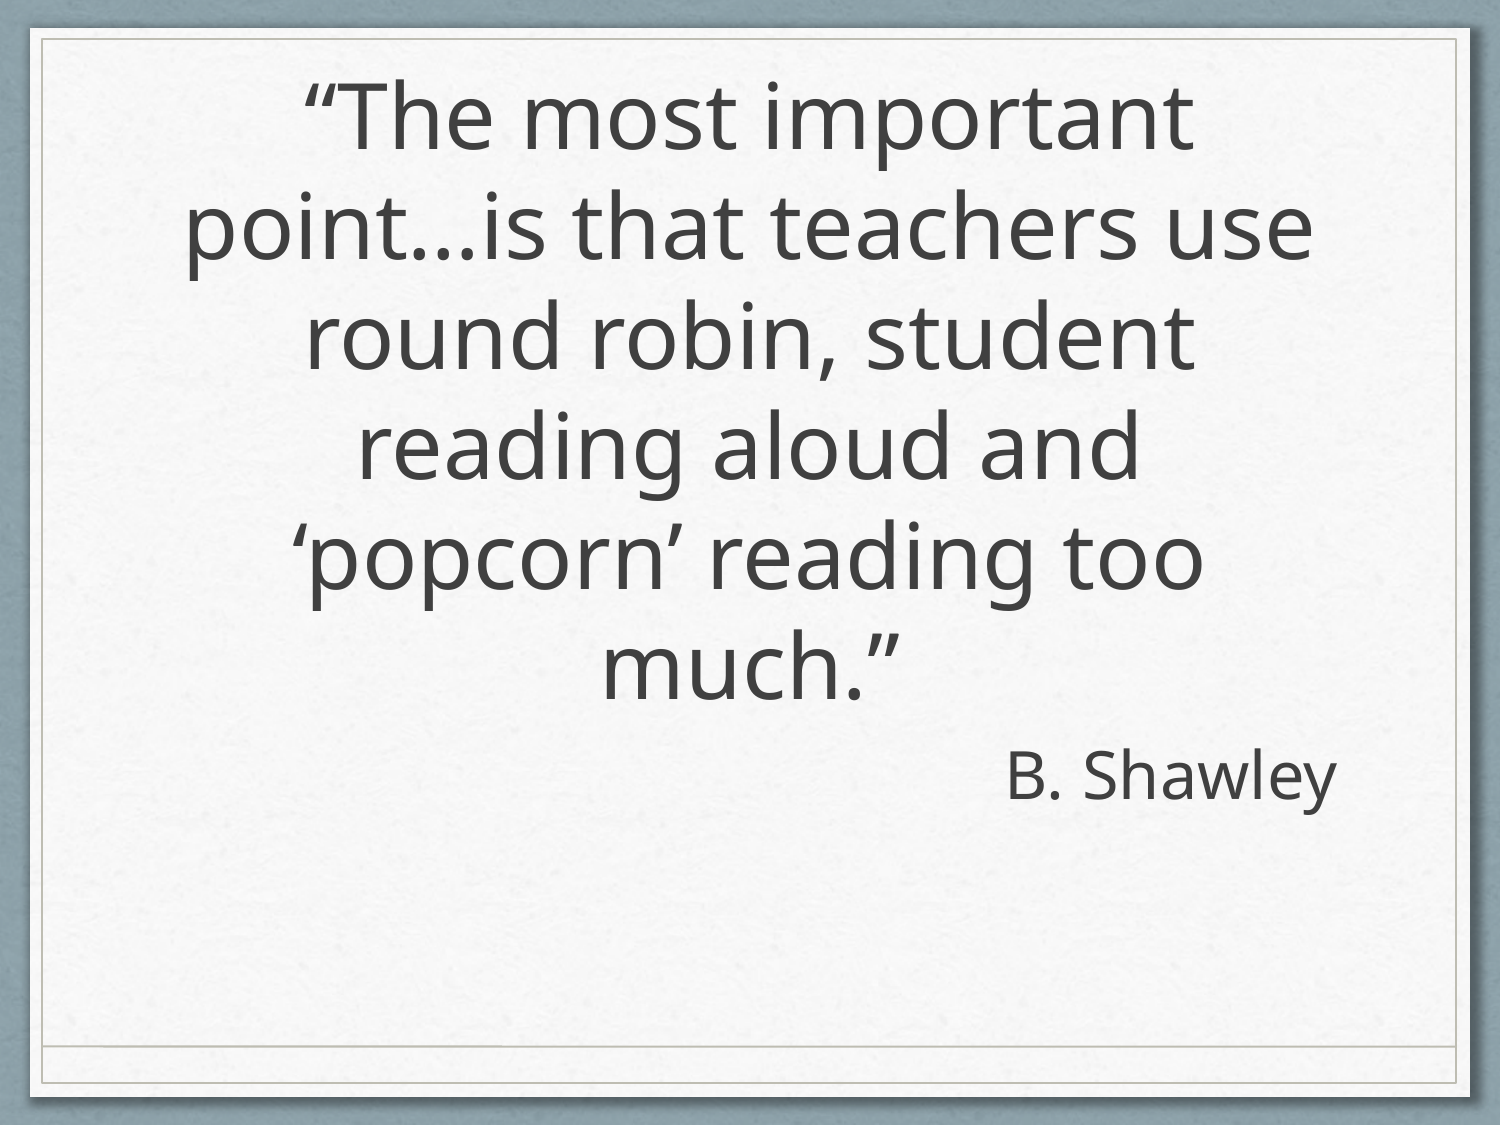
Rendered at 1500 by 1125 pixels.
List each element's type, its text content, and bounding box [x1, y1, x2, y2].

list B. Shawley [147, 725, 1353, 972]
title “The most important point…is that teachers use round robin, student reading aloud and ‘popcorn’ reading too much.” [147, 450, 1353, 725]
picture [30, 28, 1470, 1097]
